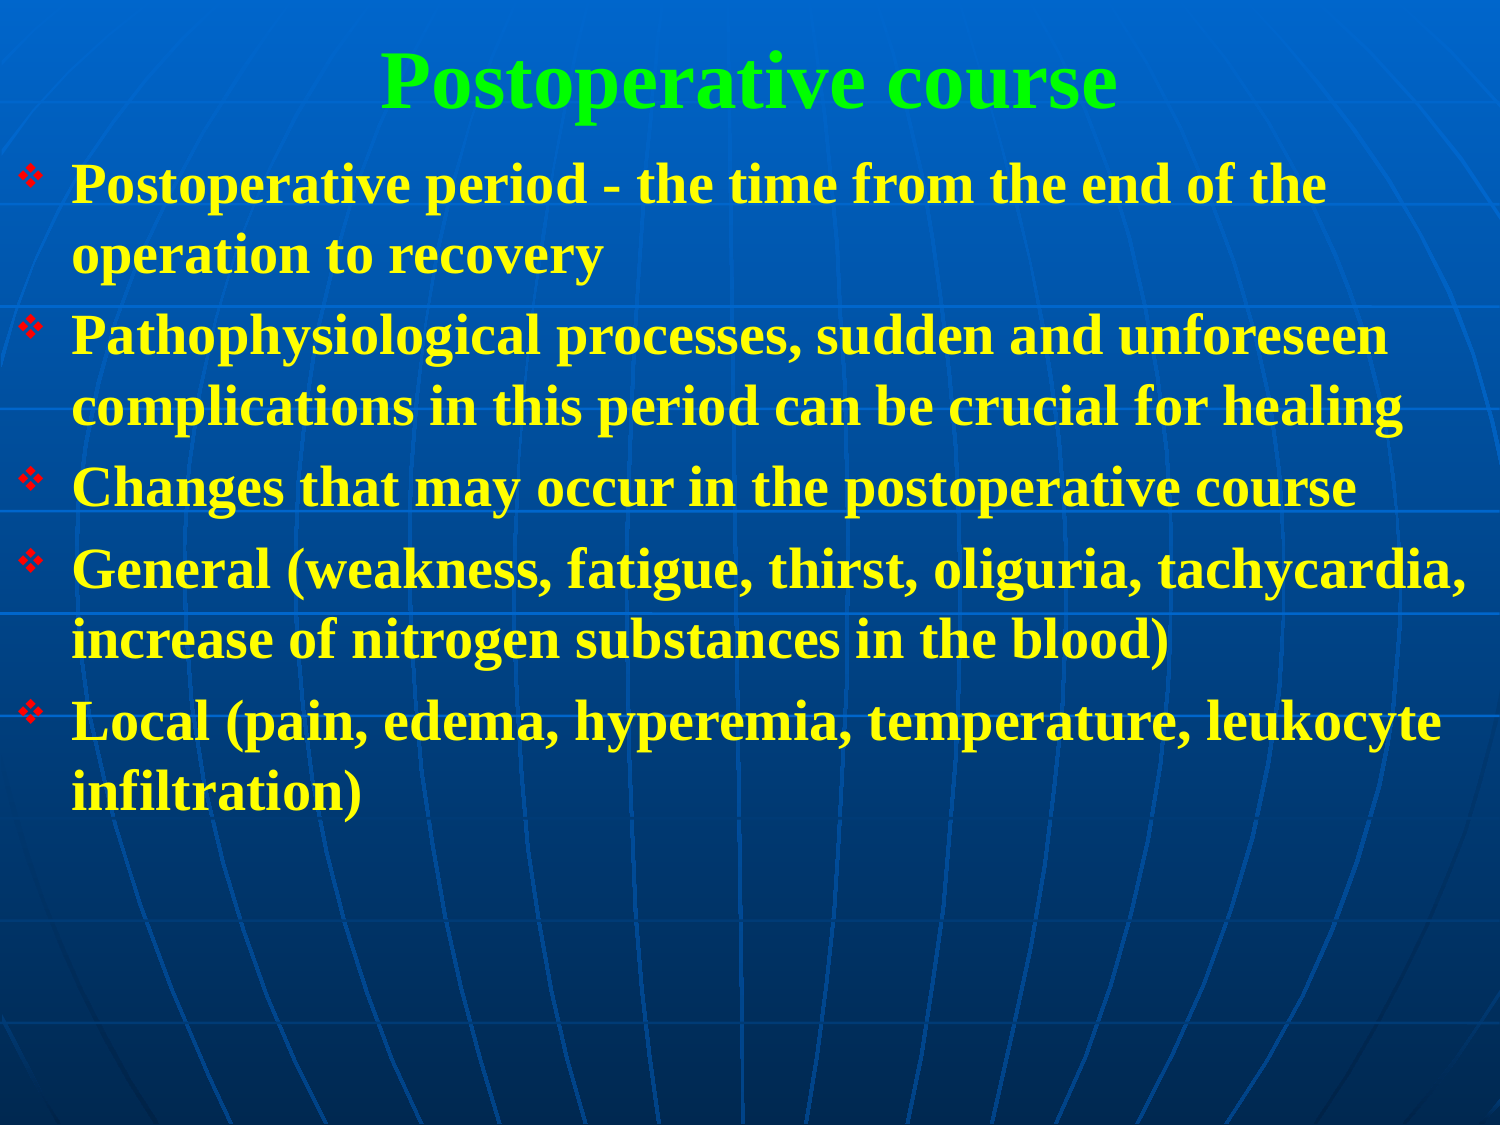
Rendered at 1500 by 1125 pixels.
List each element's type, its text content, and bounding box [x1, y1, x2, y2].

title Postoperative course [0, 0, 1500, 137]
list Postoperative period - the time from the end of the operation to recovery Pathophysiological processes, sudden and unforeseen complications in this period can be crucial for healing Changes that may occur in the postoperative course General (weakness, fatigue, thirst, oliguria, tachycardia, increase of nitrogen substances in the blood) Local (pain, edema, hyperemia, temperature, leukocyte infiltration) [0, 137, 1500, 1125]
